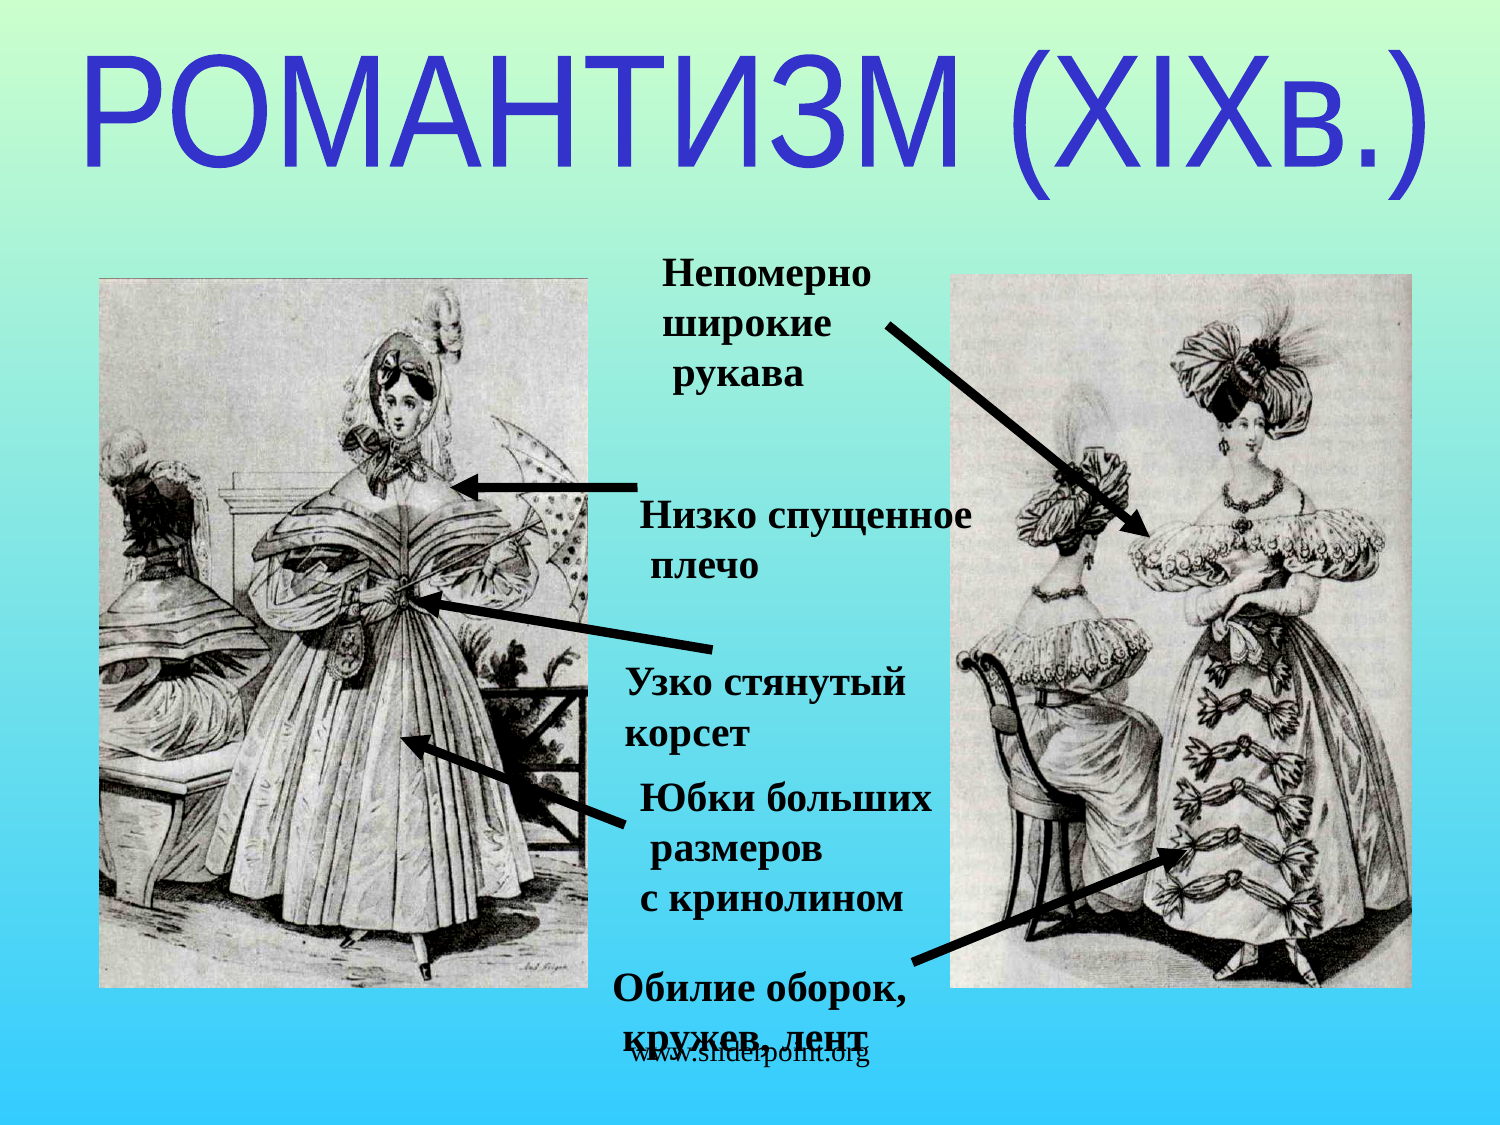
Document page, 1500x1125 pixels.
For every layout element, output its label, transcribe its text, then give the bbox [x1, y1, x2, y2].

footer www.sliderpoint.org [512, 1024, 988, 1101]
picture [949, 274, 1412, 988]
text_box Непомерно широкие рукава [647, 237, 899, 403]
text_box Узко стянутый корсет [609, 637, 929, 763]
text_box Низко спущенное плечо [624, 479, 944, 595]
text_box Юбки больших размеров с кринолином [624, 762, 944, 928]
picture [99, 278, 588, 988]
text_box Обилие оборок, кружев, лент [597, 952, 922, 1024]
